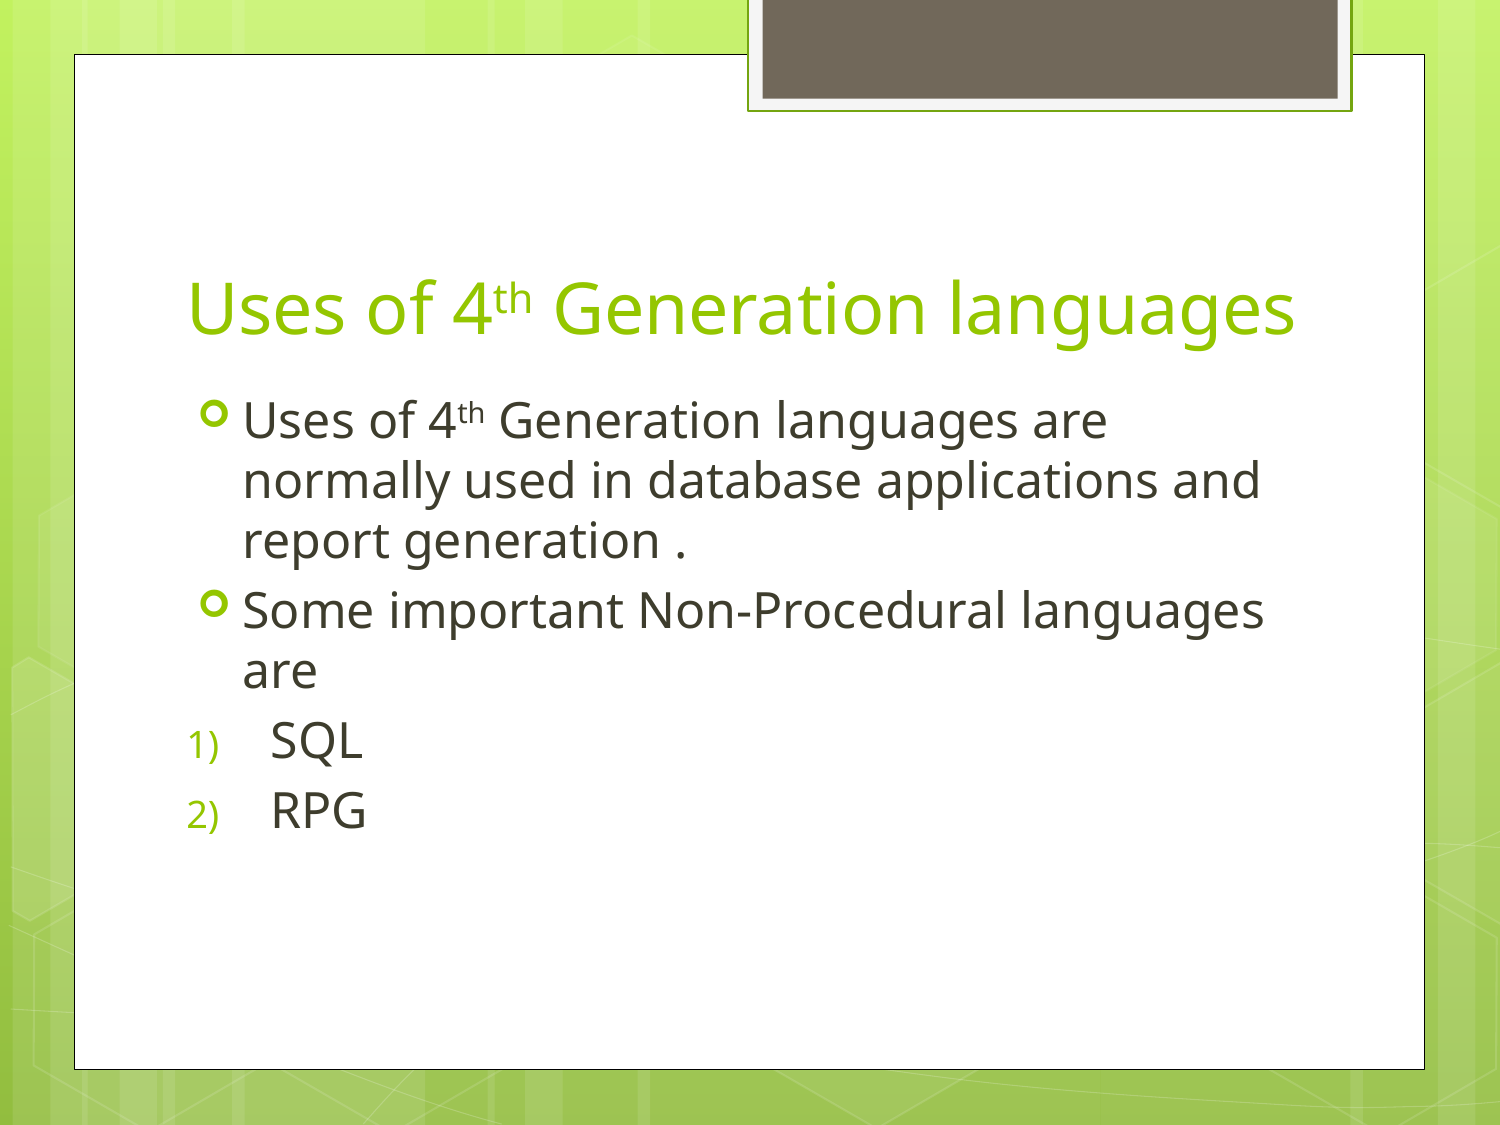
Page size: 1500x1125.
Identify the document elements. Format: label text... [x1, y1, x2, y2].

title Uses of 4th Generation languages [171, 168, 1324, 357]
list Uses of 4th Generation languages are normally used in database applications and report generation . Some important Non-Procedural languages are SQL RPG [171, 381, 1283, 957]
